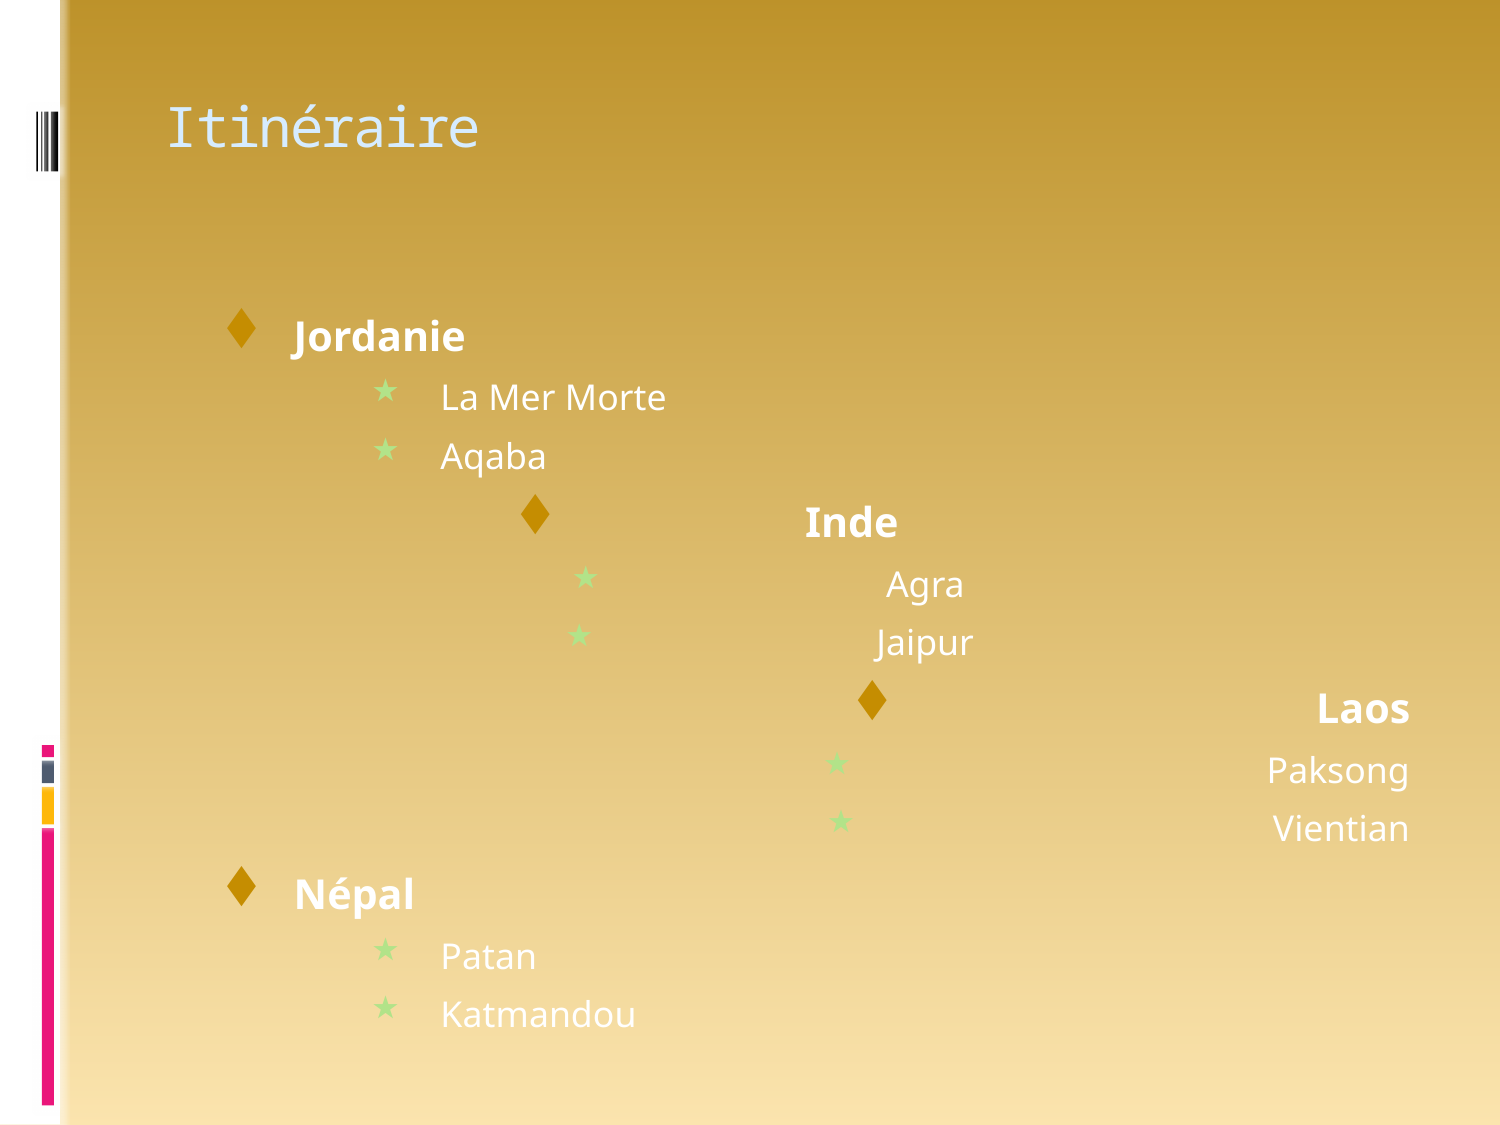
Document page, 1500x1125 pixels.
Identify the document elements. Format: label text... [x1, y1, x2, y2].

list Jordanie La Mer Morte Aqaba Inde Agra Jaipur Laos Paksong Vientian Népal Patan Katmandou [150, 292, 1425, 1043]
title Itinéraire [150, 83, 1425, 234]
